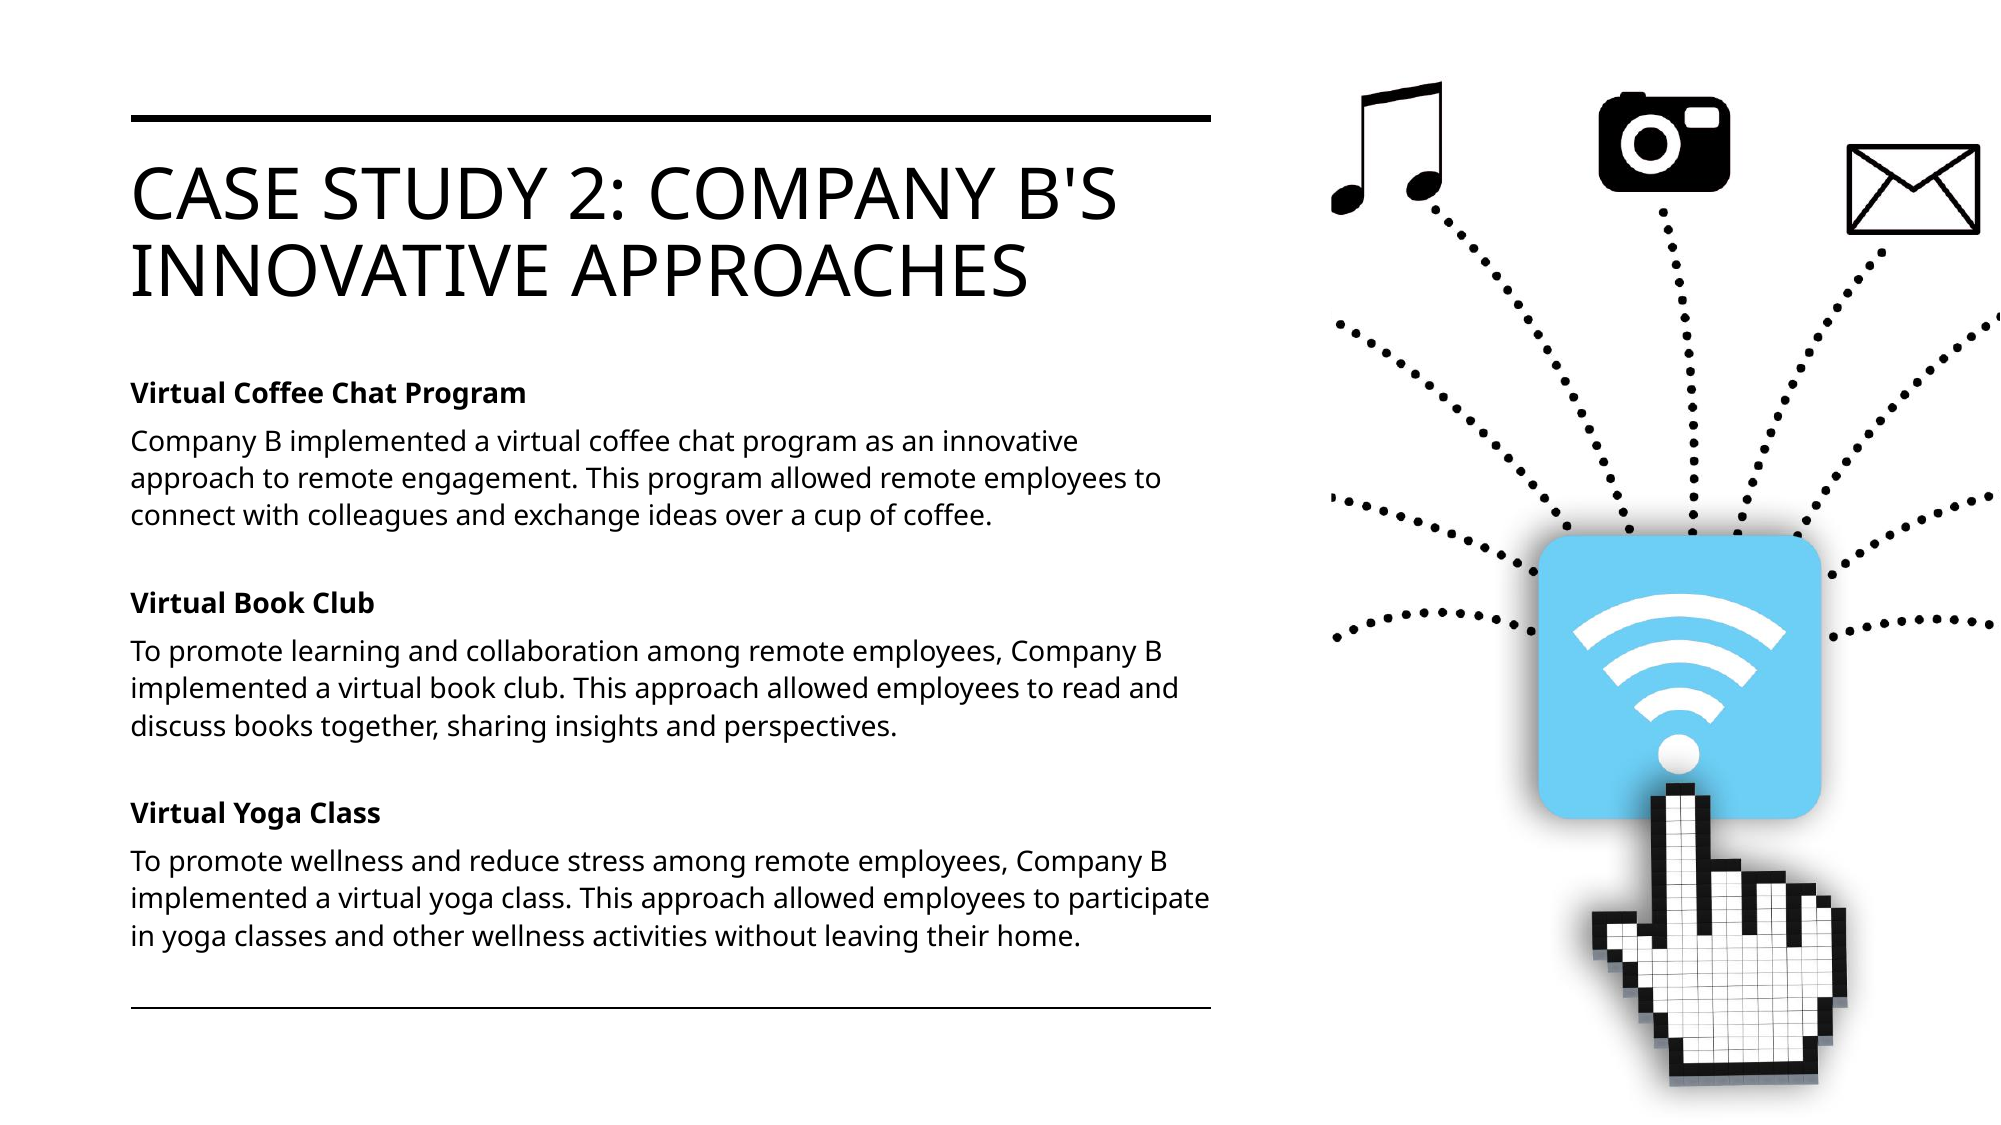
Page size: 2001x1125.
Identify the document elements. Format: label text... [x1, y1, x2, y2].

list Virtual Coffee Chat Program Company B implemented a virtual coffee chat program as an innovative approach to remote engagement. This program allowed remote employees to connect with colleagues and exchange ideas over a cup of coffee. Virtual Book Club To promote learning and collaboration among remote employees, Company B implemented a virtual book club. This approach allowed employees to read and discuss books together, sharing insights and perspectives. Virtual Yoga Class To promote wellness and reduce stress among remote employees, Company B implemented a virtual yoga class. This approach allowed employees to participate in yoga classes and other wellness activities without leaving their home. [115, 364, 1226, 978]
title Case Study 2: Company B's Innovative Approaches [115, 149, 1226, 364]
text_box [0, 0, 1331, 1125]
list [1331, 0, 2000, 1125]
